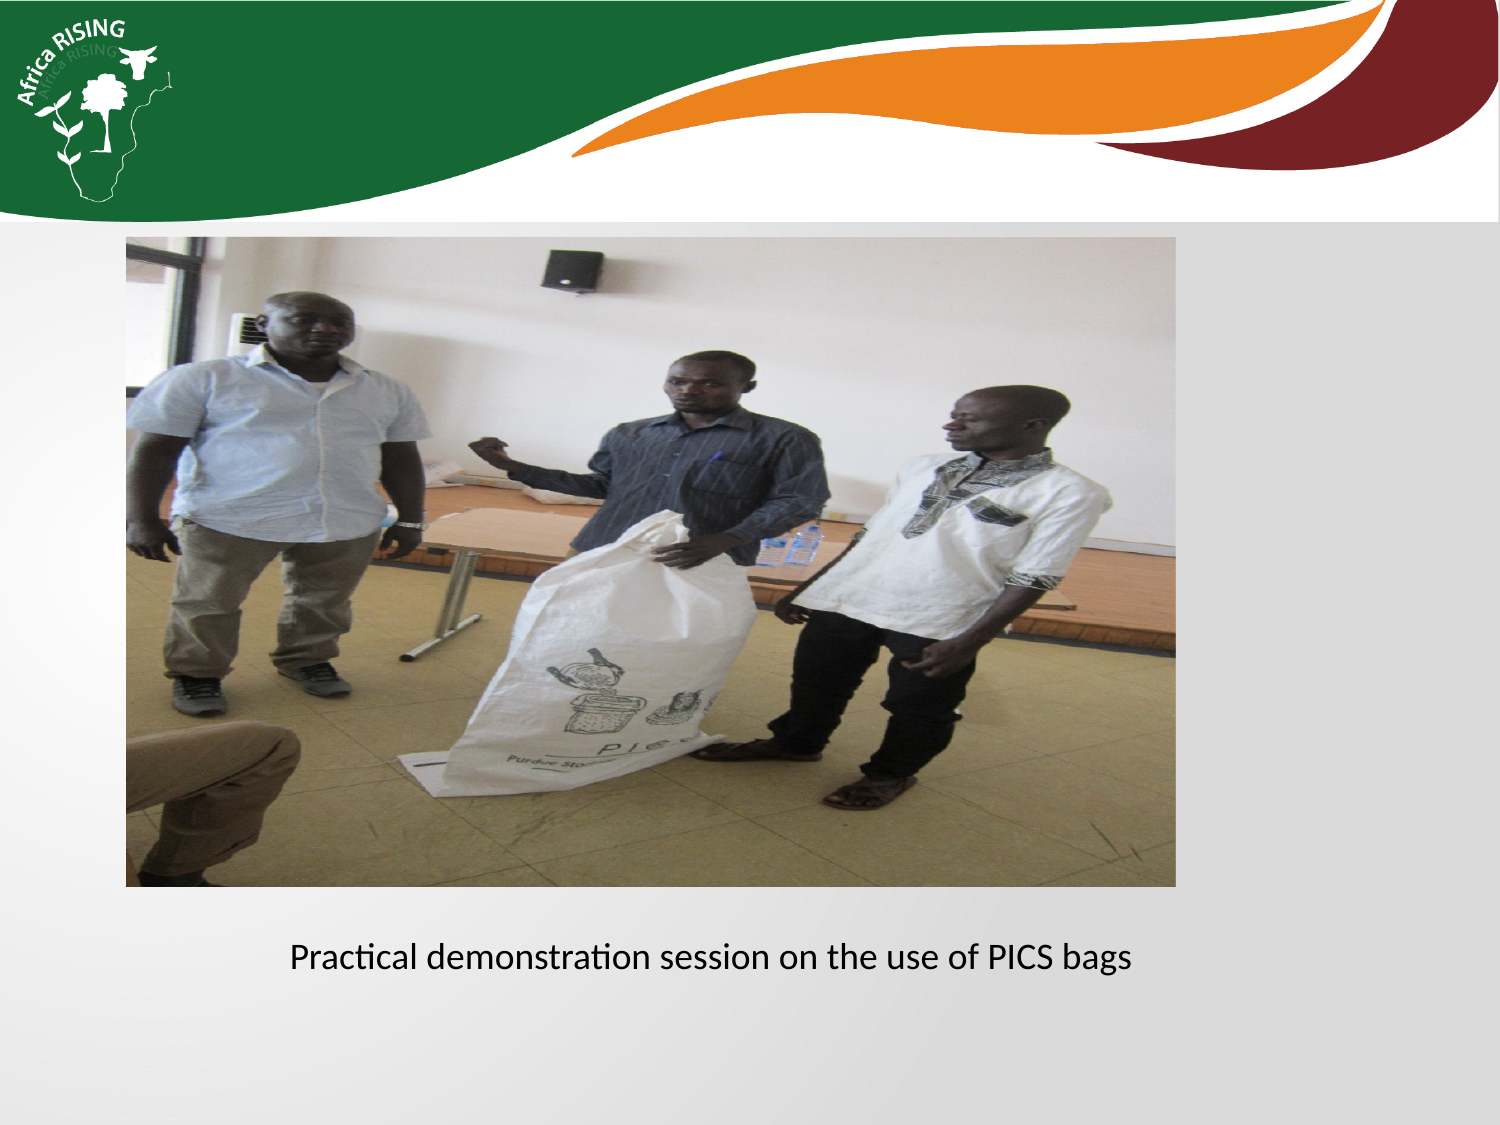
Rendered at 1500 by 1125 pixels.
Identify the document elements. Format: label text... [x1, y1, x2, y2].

picture [0, 0, 1499, 1087]
text_box Practical demonstration session on the use of PICS bags [275, 924, 321, 985]
text_box Practical demonstration session on the use of PICS bags [987, 924, 1200, 985]
